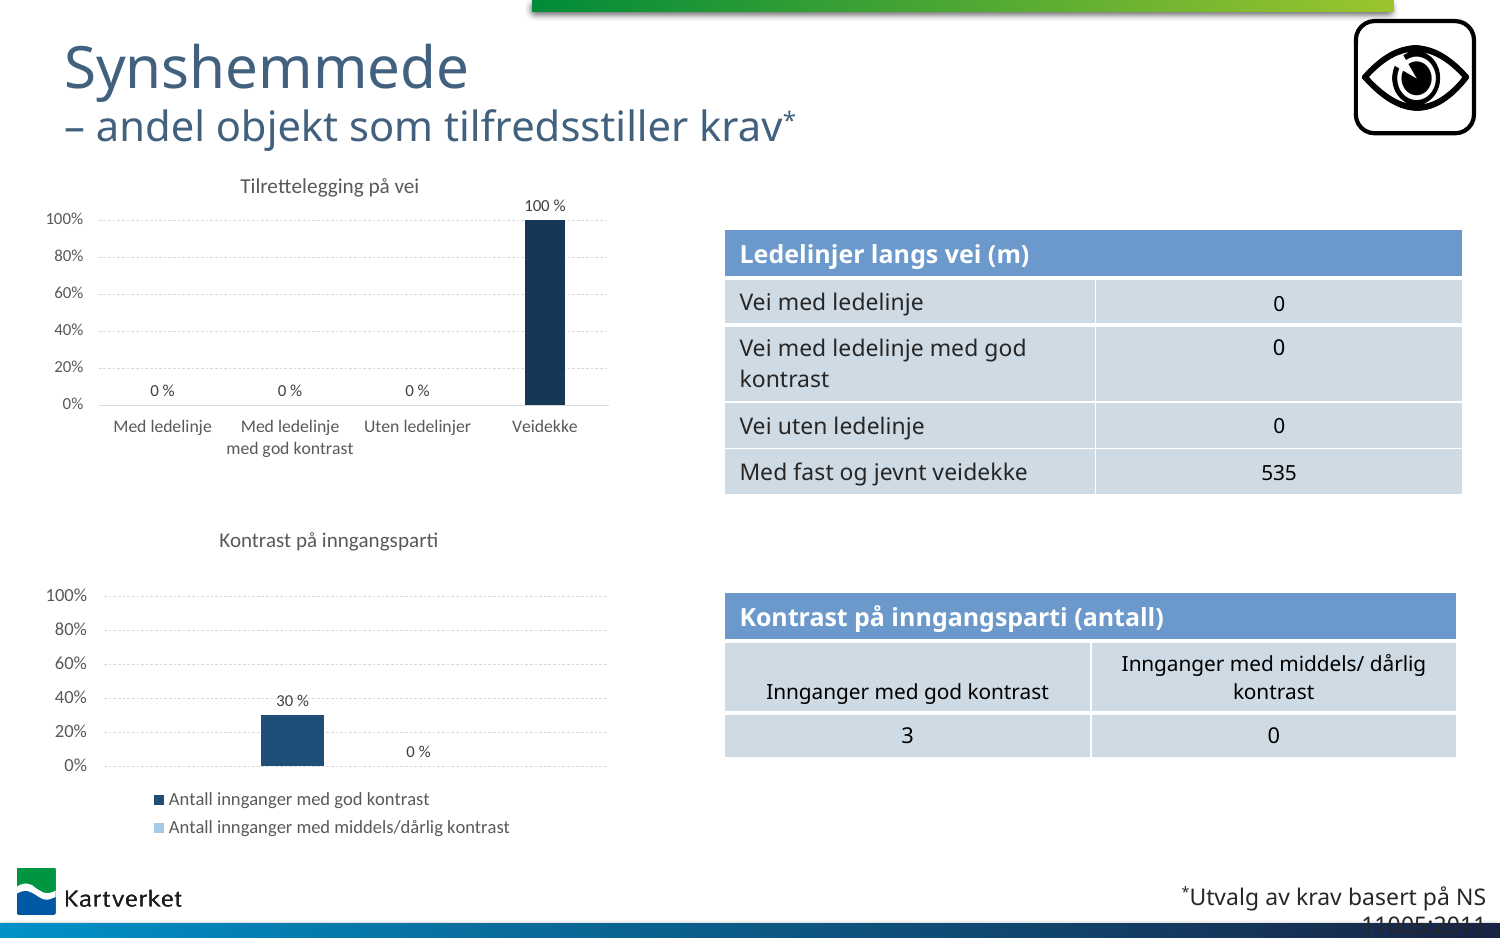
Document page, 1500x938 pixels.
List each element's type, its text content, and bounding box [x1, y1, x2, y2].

table_cell Med fast og jevnt veidekke [725, 449, 1095, 494]
table_header Ledelinjer langs vei (m) [725, 230, 1462, 276]
table_cell 0 [1096, 403, 1462, 448]
text_box *Utvalg av krav basert på NS 11005:2011 [1068, 873, 1500, 938]
table_header Kontrast på inngangsparti (antall) [725, 593, 1456, 639]
text_box Synshemmede – andel objekt som tilfredsstiller krav* [49, 24, 1431, 158]
table_cell 0 [1092, 715, 1456, 757]
picture [41, 166, 619, 492]
table_cell Vei med ledelinje [725, 280, 1095, 323]
table_cell 535 [1096, 449, 1462, 494]
table_cell 3 [725, 715, 1090, 757]
table_cell Vei med ledelinje med god kontrast [725, 327, 1095, 401]
table_cell 0 [1096, 327, 1462, 401]
picture [41, 520, 617, 846]
table_cell Innganger med middels/ dårlig kontrast [1092, 643, 1456, 711]
table_cell Innganger med god kontrast [725, 643, 1090, 711]
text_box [1355, 20, 1475, 134]
table_cell 0 [1096, 280, 1462, 323]
table_cell Vei uten ledelinje [725, 403, 1095, 448]
